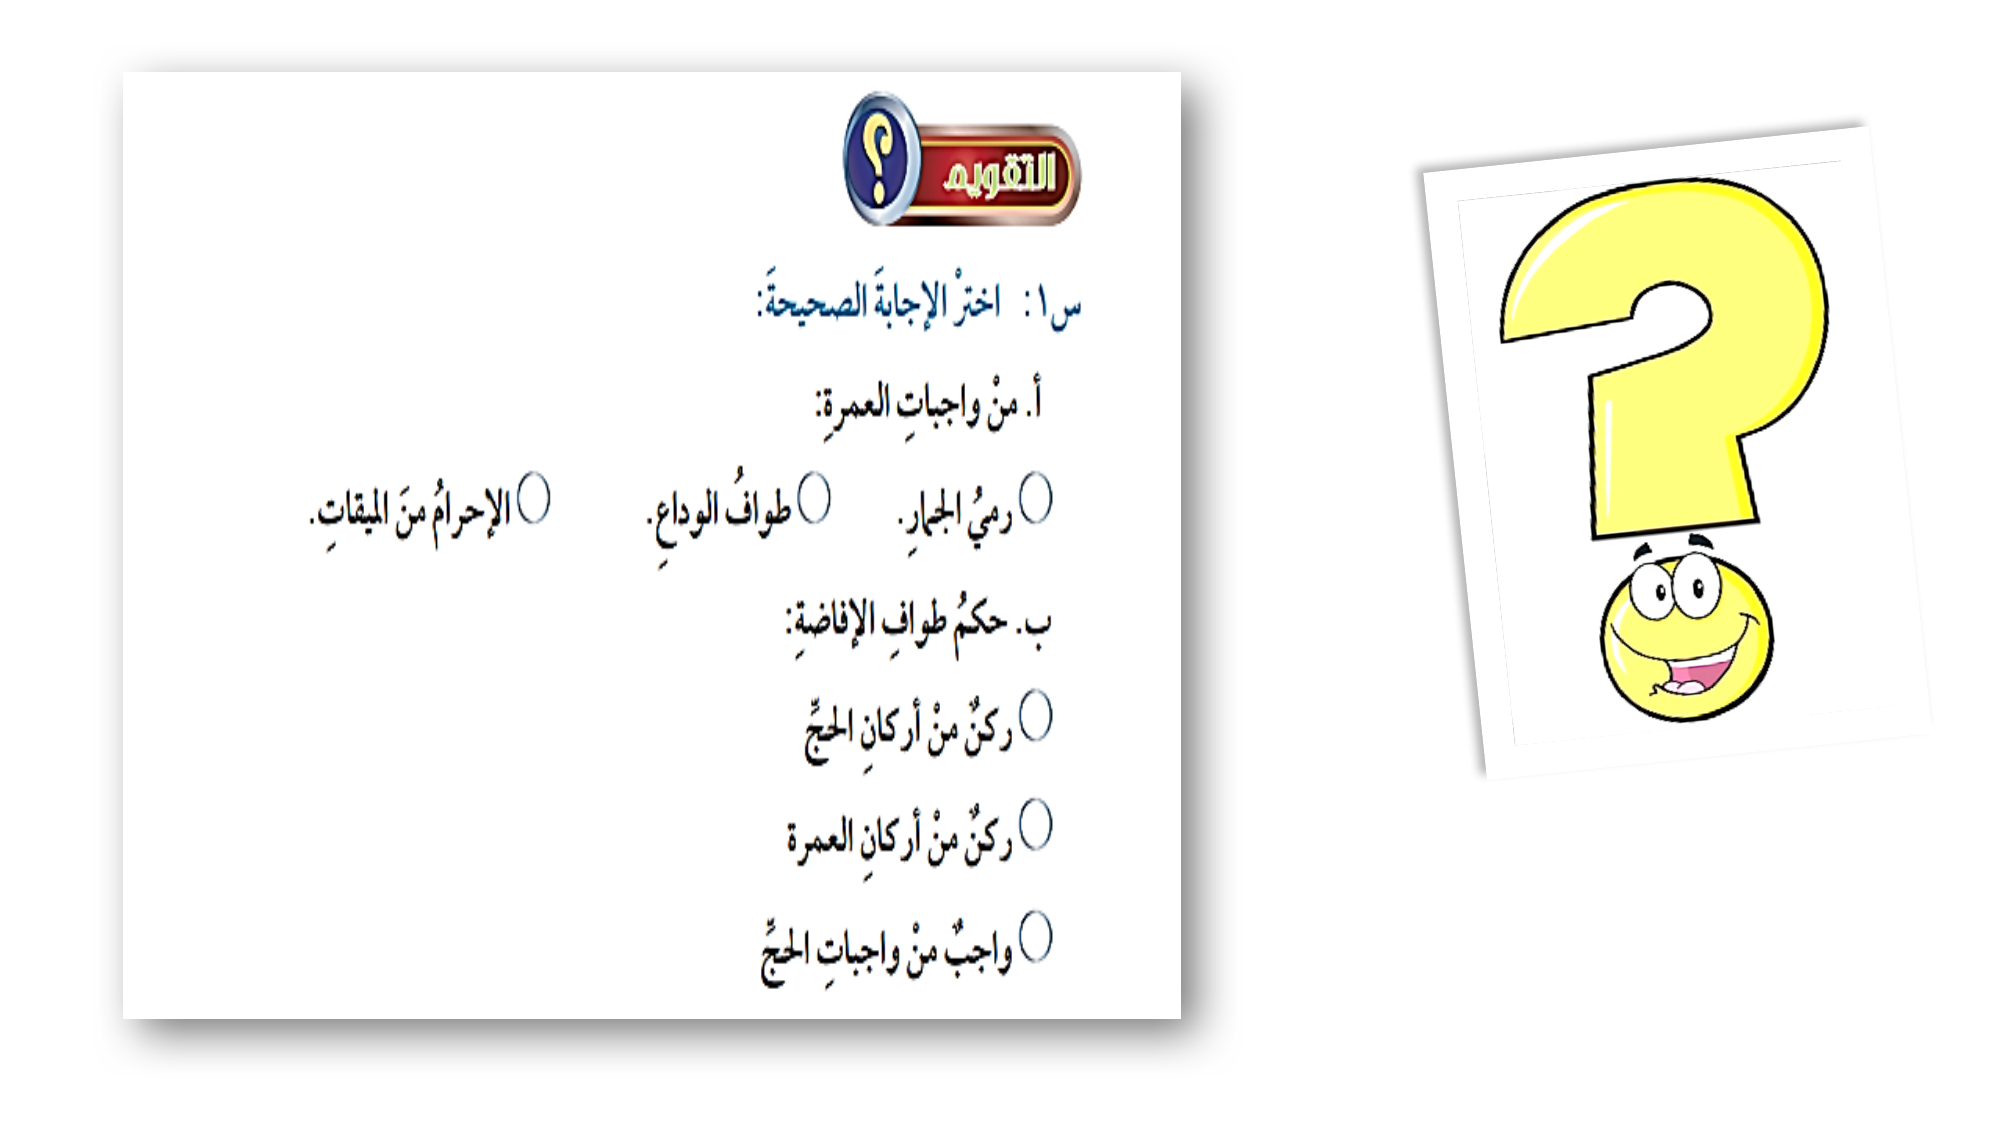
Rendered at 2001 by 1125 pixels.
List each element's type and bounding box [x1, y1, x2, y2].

picture [123, 72, 1181, 1019]
picture [1459, 162, 1897, 745]
